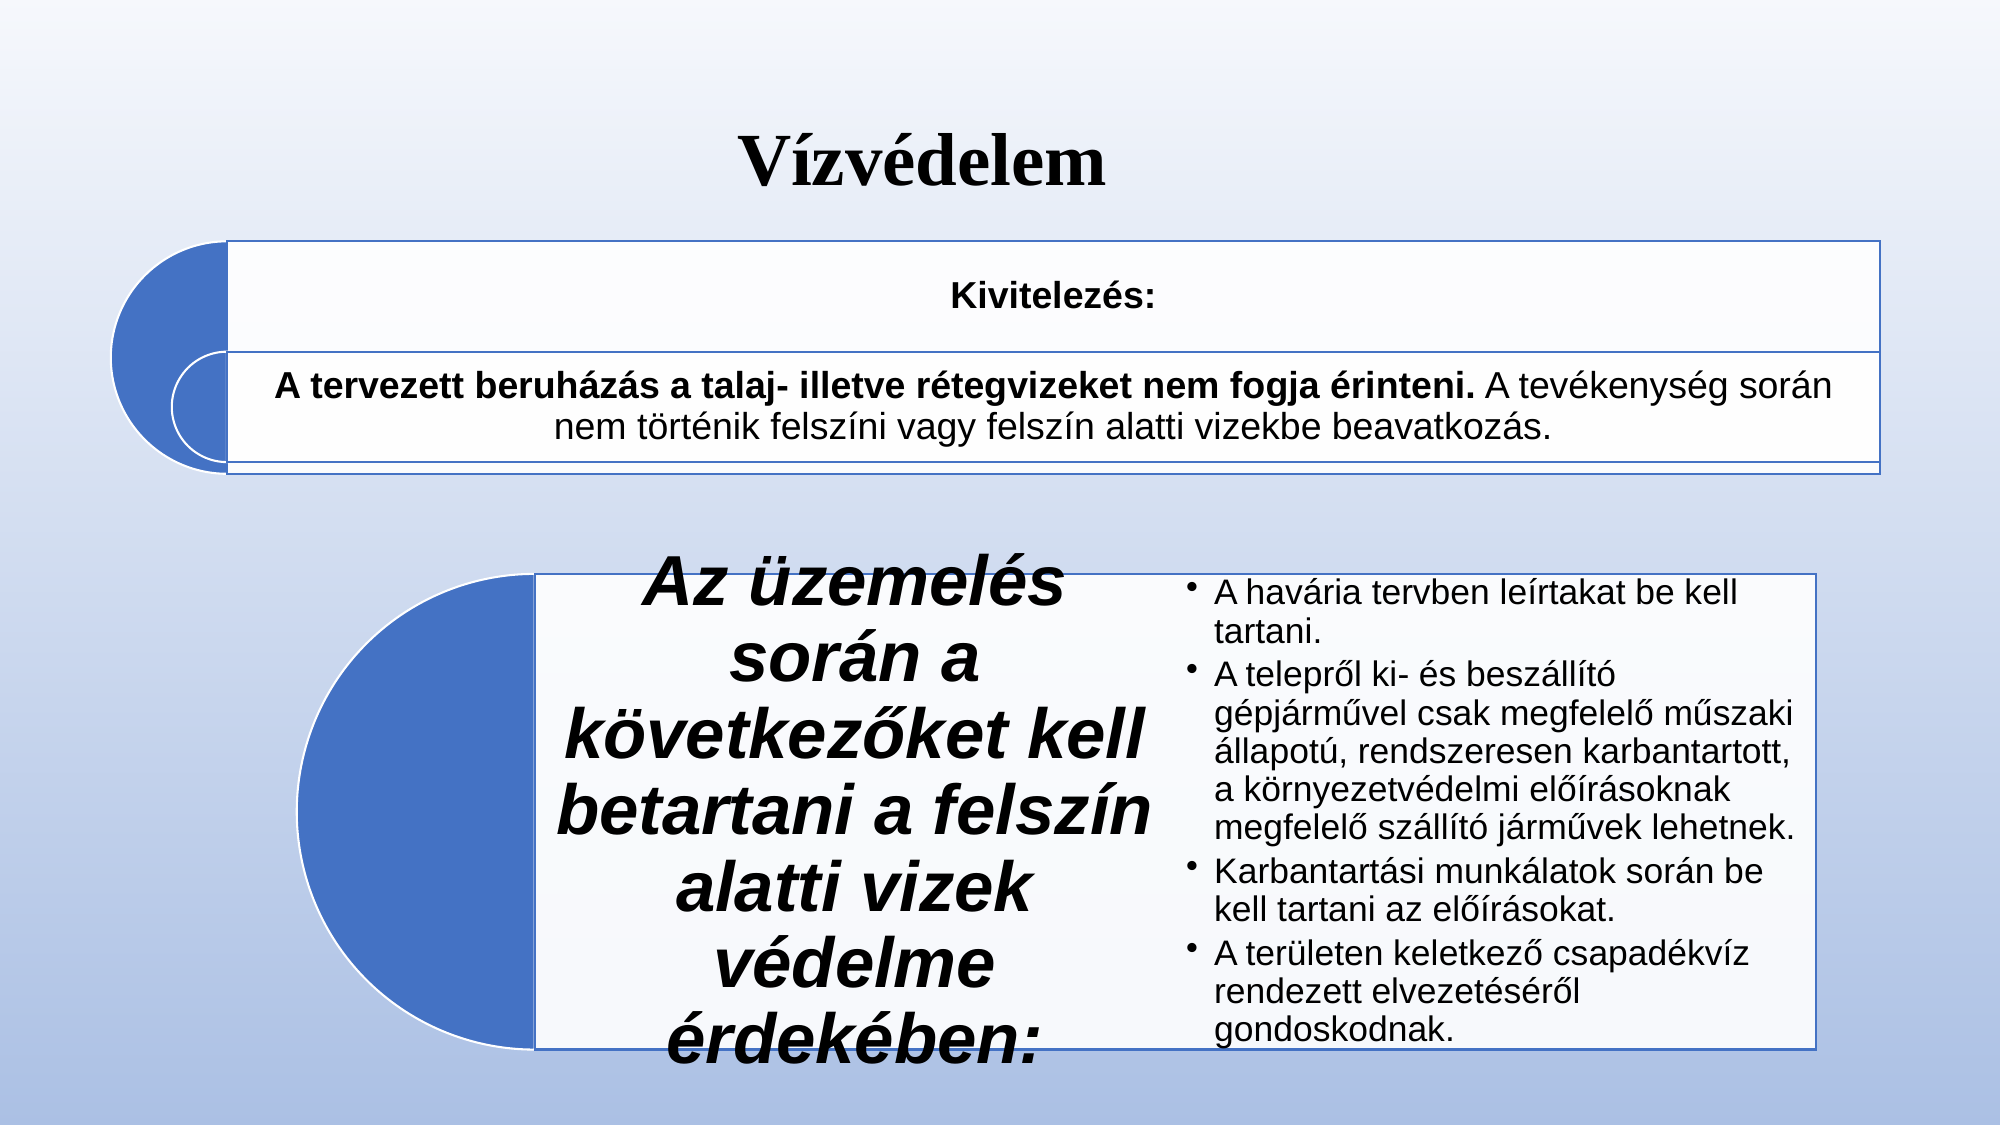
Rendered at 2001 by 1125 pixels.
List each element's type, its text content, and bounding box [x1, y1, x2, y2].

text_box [110, 240, 1880, 474]
text_box Vízvédelem [137, 59, 1707, 238]
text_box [296, 573, 1817, 1050]
